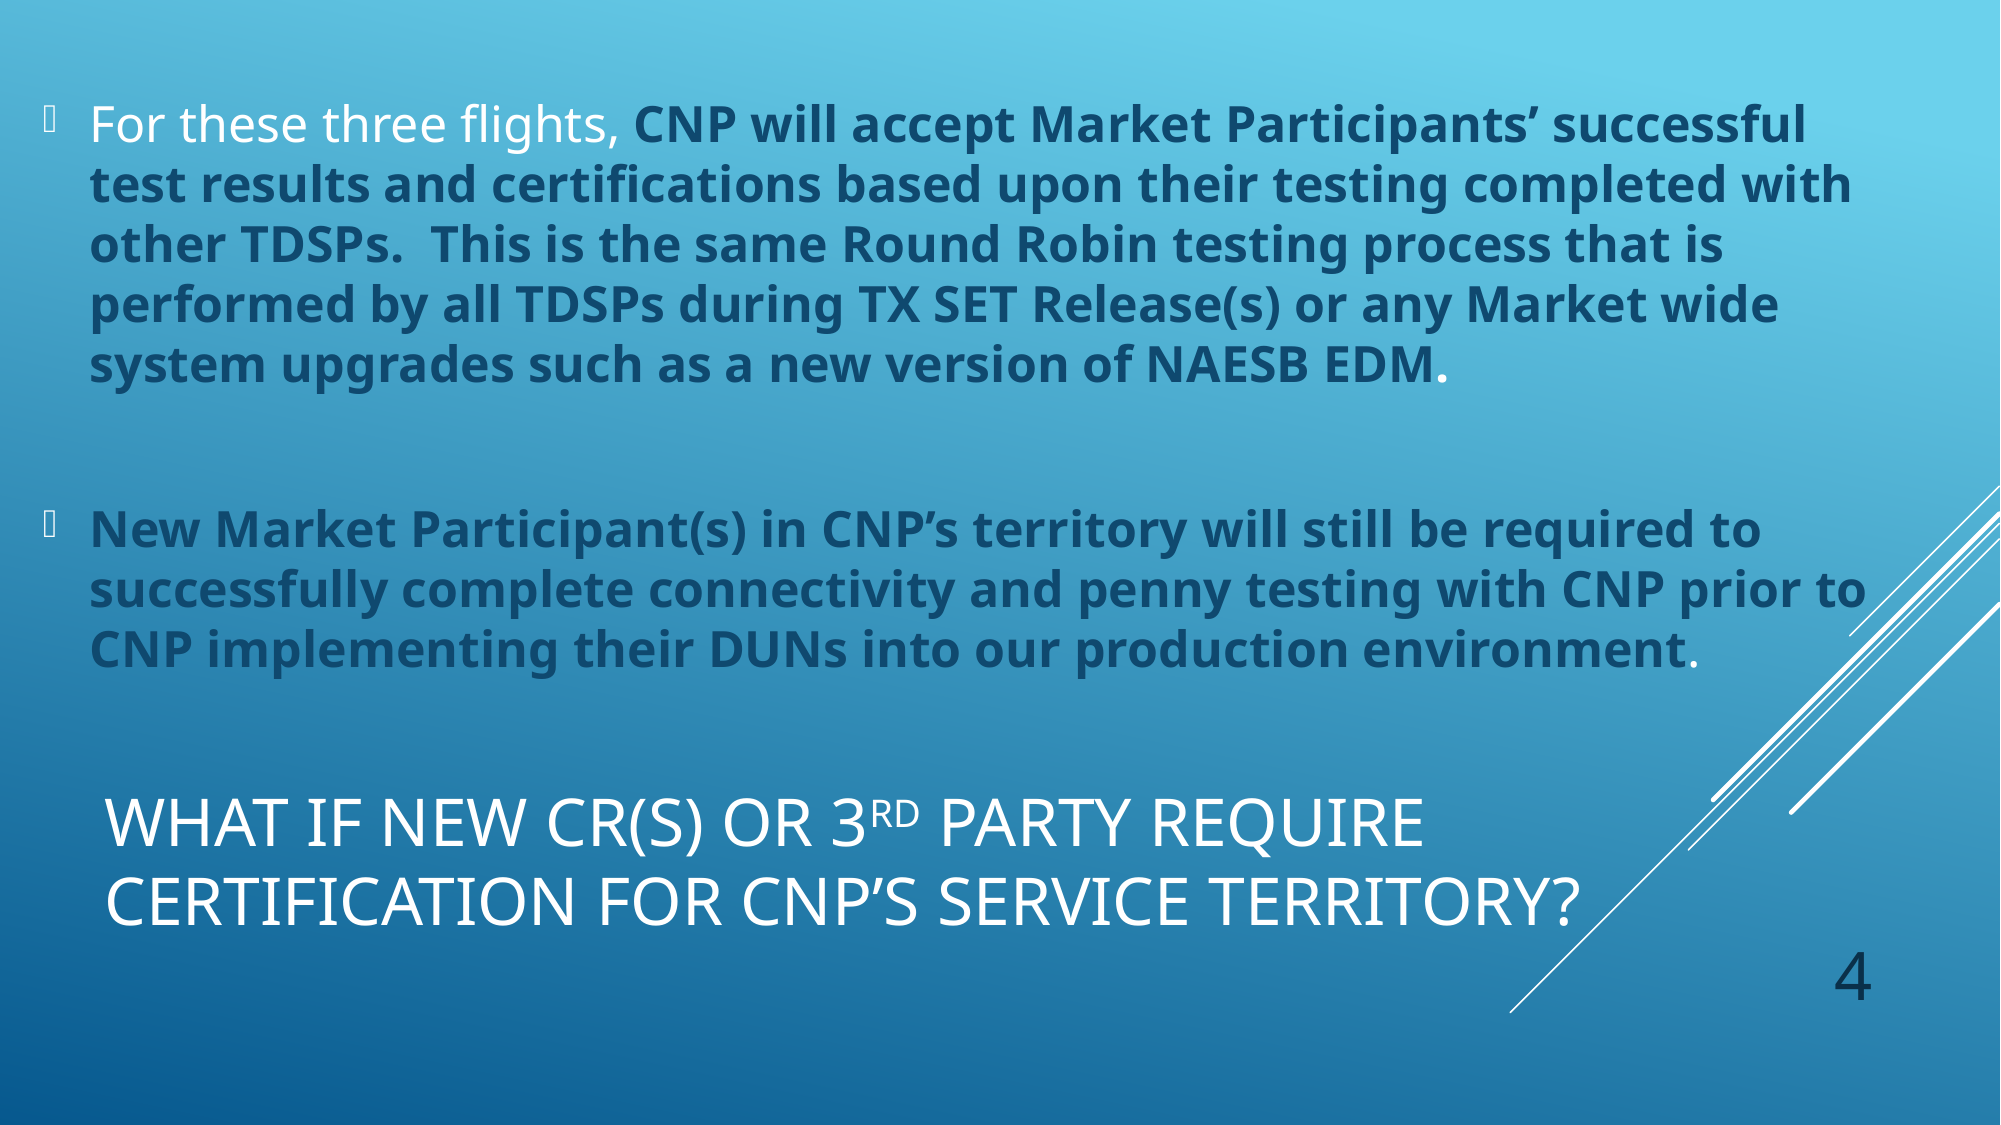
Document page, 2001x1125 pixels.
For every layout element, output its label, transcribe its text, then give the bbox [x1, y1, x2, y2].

list For these three flights, CNP will accept Market Participants’ successful test results and certifications based upon their testing completed with other TDSPs. This is the same Round Robin testing process that is performed by all TDSPs during TX SET Release(s) or any Market wide system upgrades such as a new version of NAESB EDM. New Market Participant(s) in CNP’s territory will still be required to successfully complete connectivity and penny testing with CNP prior to CNP implementing their DUNs into our production environment. [27, 0, 1923, 759]
slide_number 4 [1700, 922, 1888, 1032]
title What if New CR(s) or 3rd Party require Certification for CNP’s Service Territory? [89, 759, 1650, 984]
